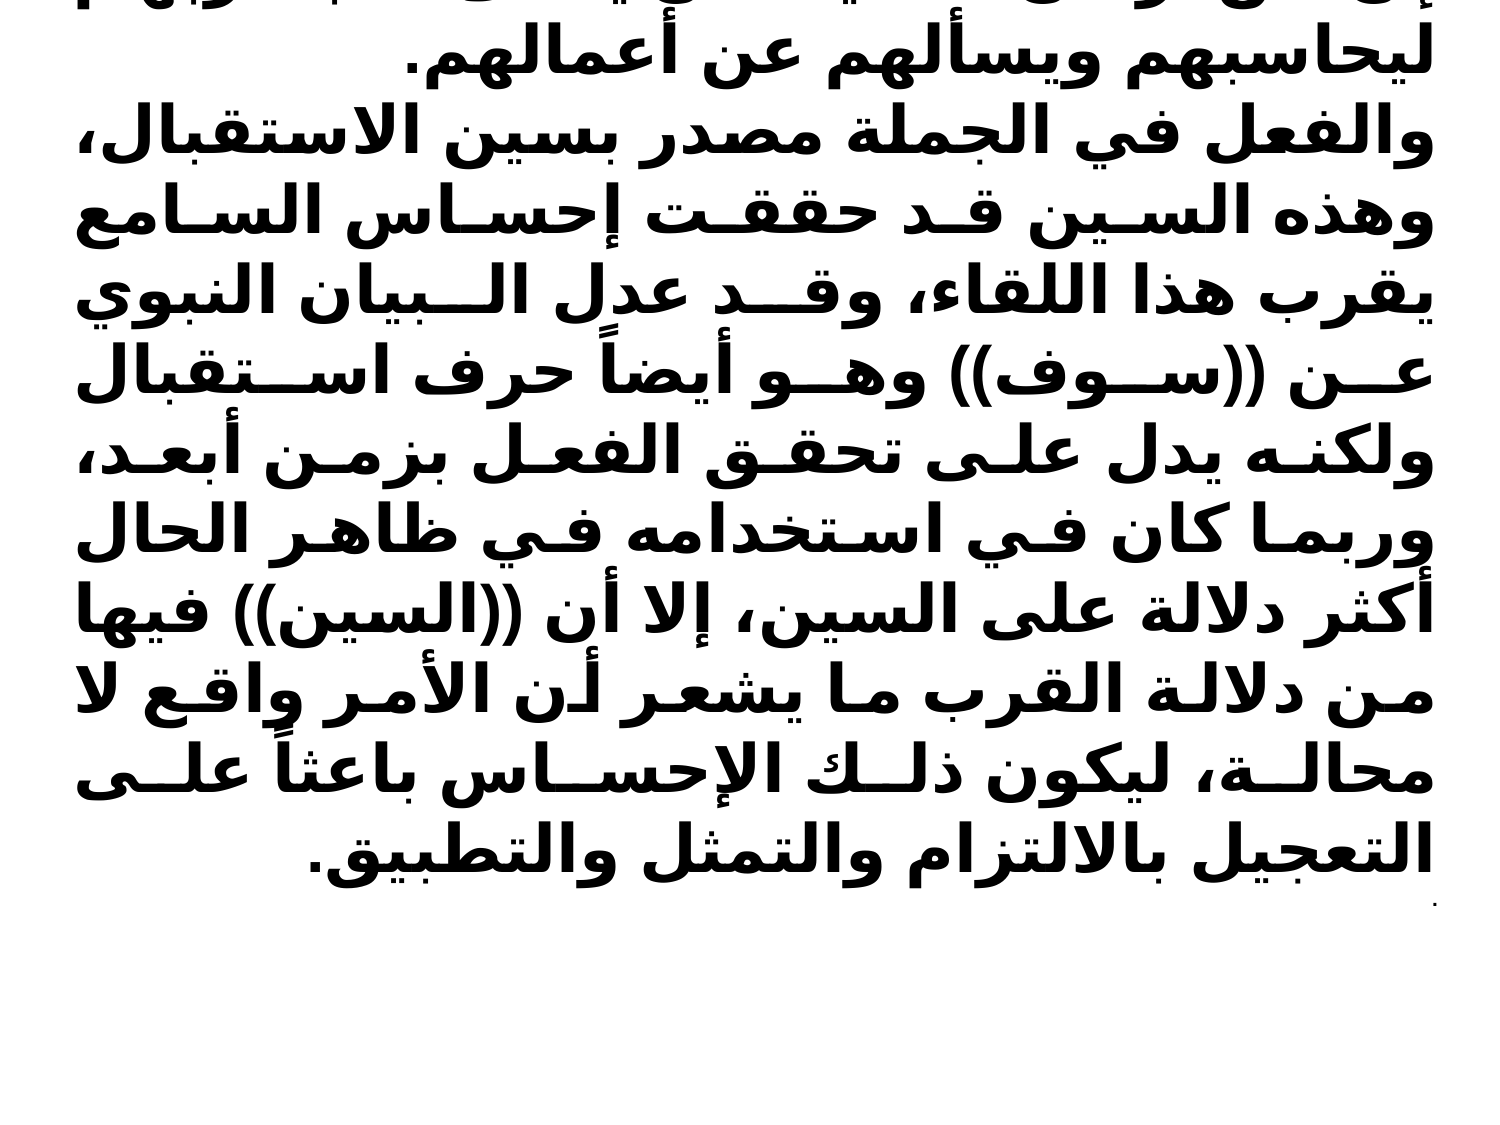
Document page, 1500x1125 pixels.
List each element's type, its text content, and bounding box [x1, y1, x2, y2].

text_box إن من أركان العقيدة أن يلقى العباد ربهم ليحاسبهم ويسألهم عن أعمالهم. والفعل في الجملة مصدر بسين الاستقبال، وهذه السين قد حققت إحساس السامع يقرب هذا اللقاء، وقد عدل البيان النبوي عن ((سوف)) وهو أيضاً حرف استقبال ولكنه يدل على تحقق الفعل بزمن أبعد، وربما كان في استخدامه في ظاهر الحال أكثر دلالة على السين، إلا أن ((السين)) فيها من دلالة القرب ما يشعر أن الأمر واقع لا محالة، ليكون ذلك الإحساس باعثاً على التعجيل بالالتزام والتمثل والتطبيق. . [58, 0, 1453, 919]
